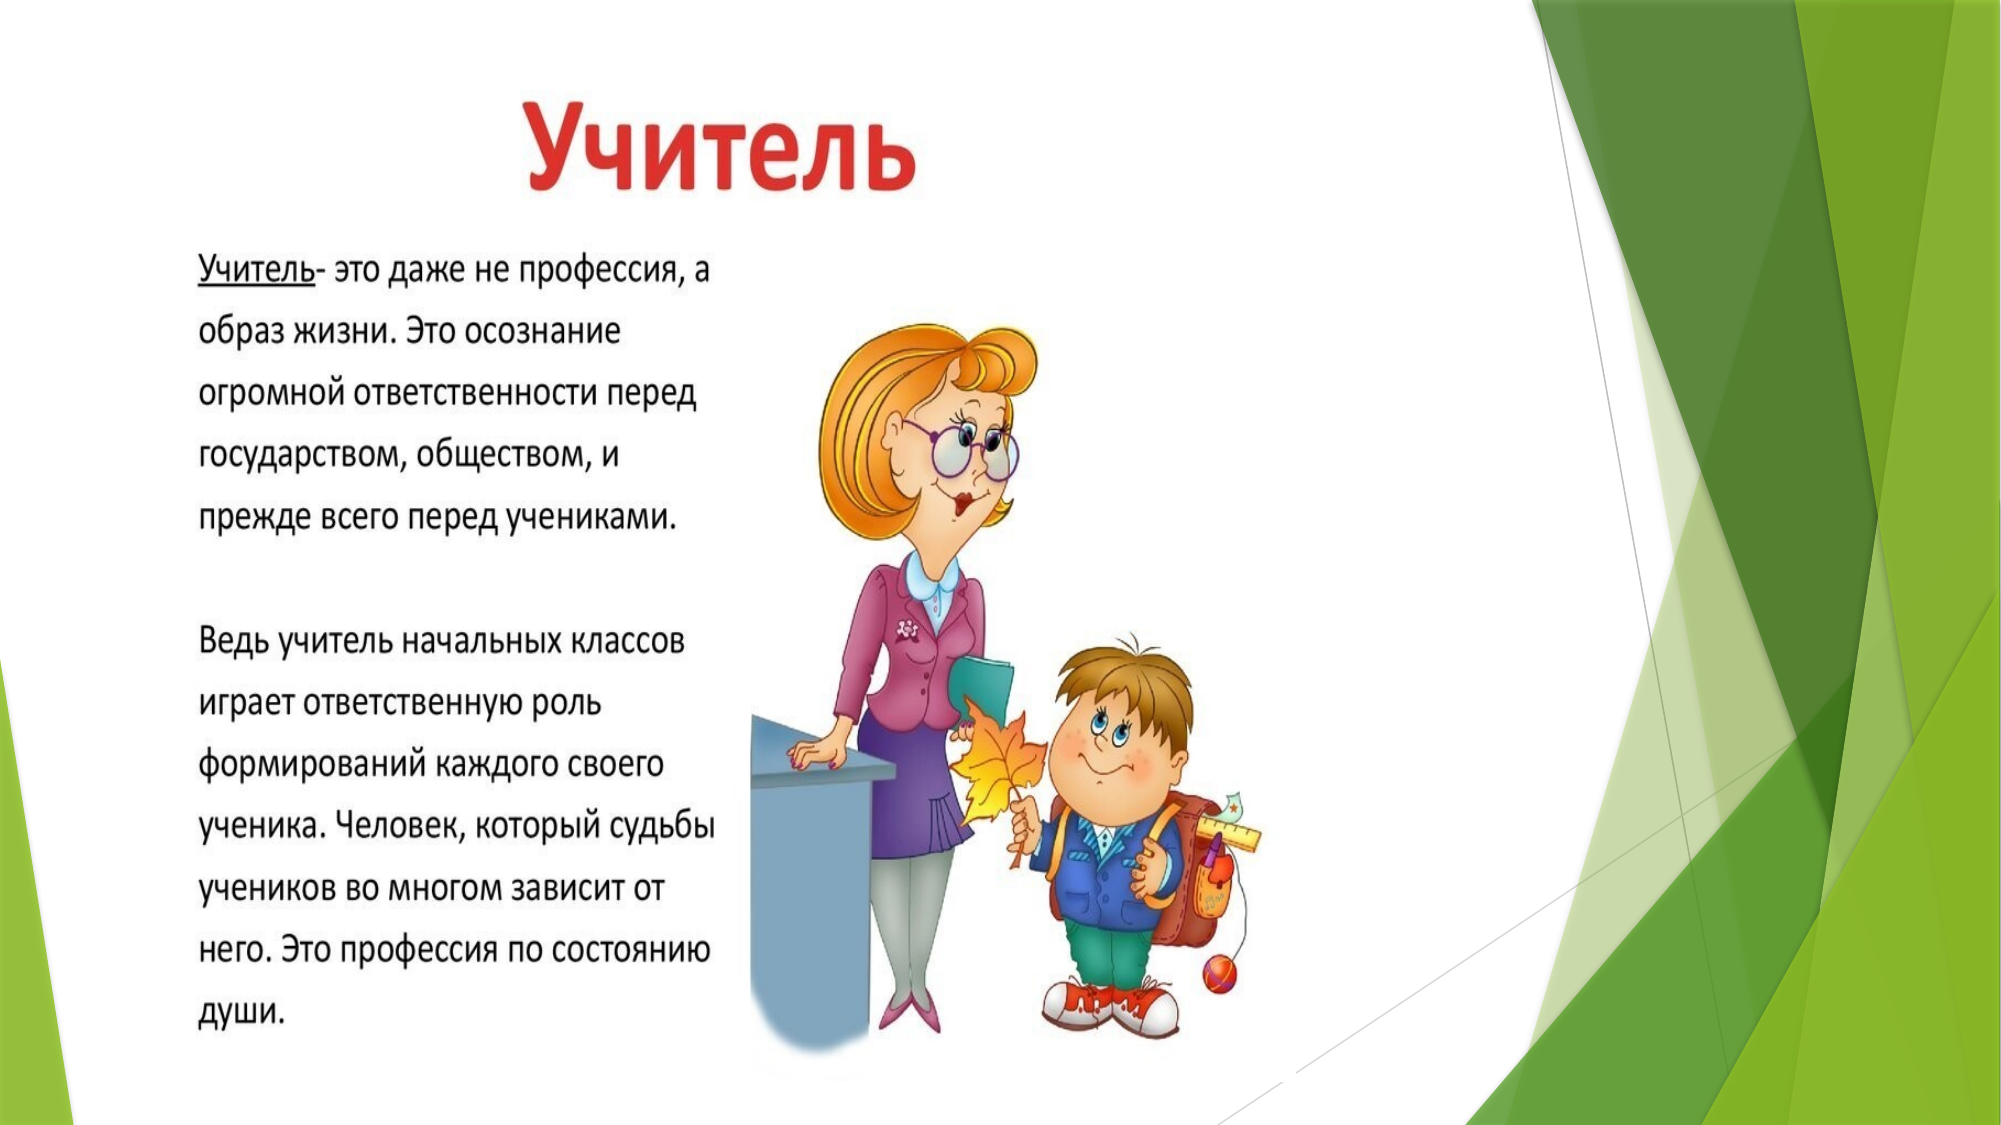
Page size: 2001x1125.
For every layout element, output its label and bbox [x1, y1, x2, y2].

picture [169, 47, 1296, 1083]
